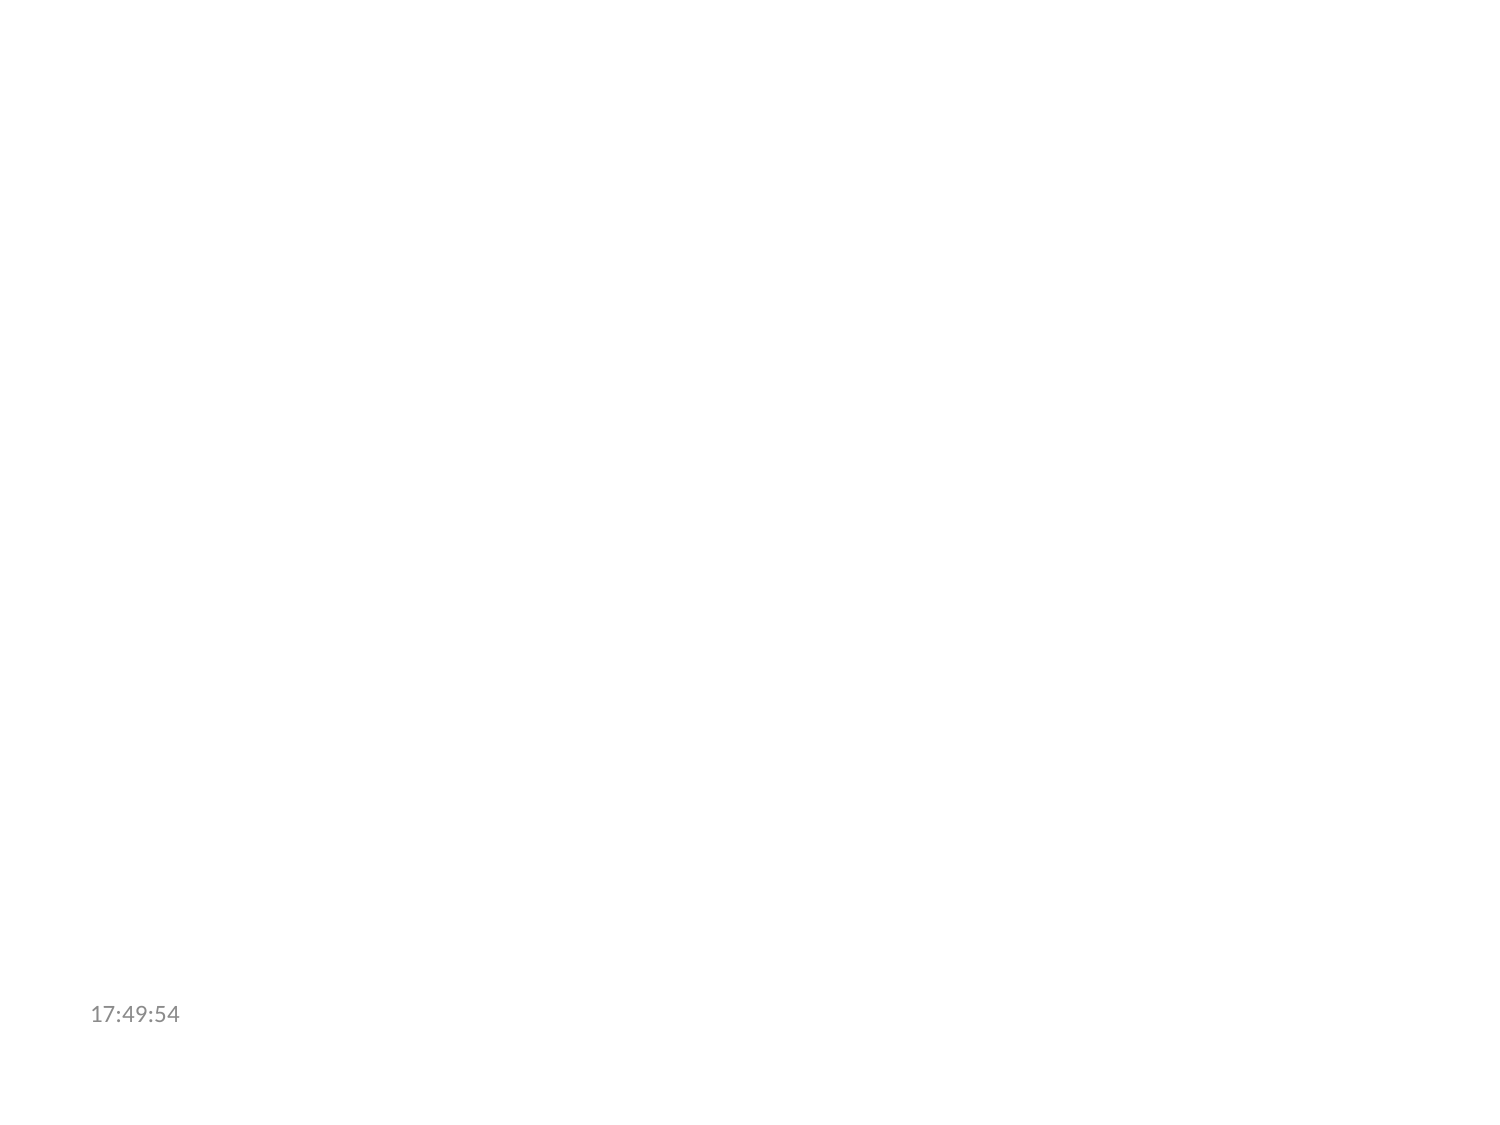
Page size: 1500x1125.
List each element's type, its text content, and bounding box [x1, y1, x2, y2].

text_box 15:35:09 [75, 982, 425, 1043]
